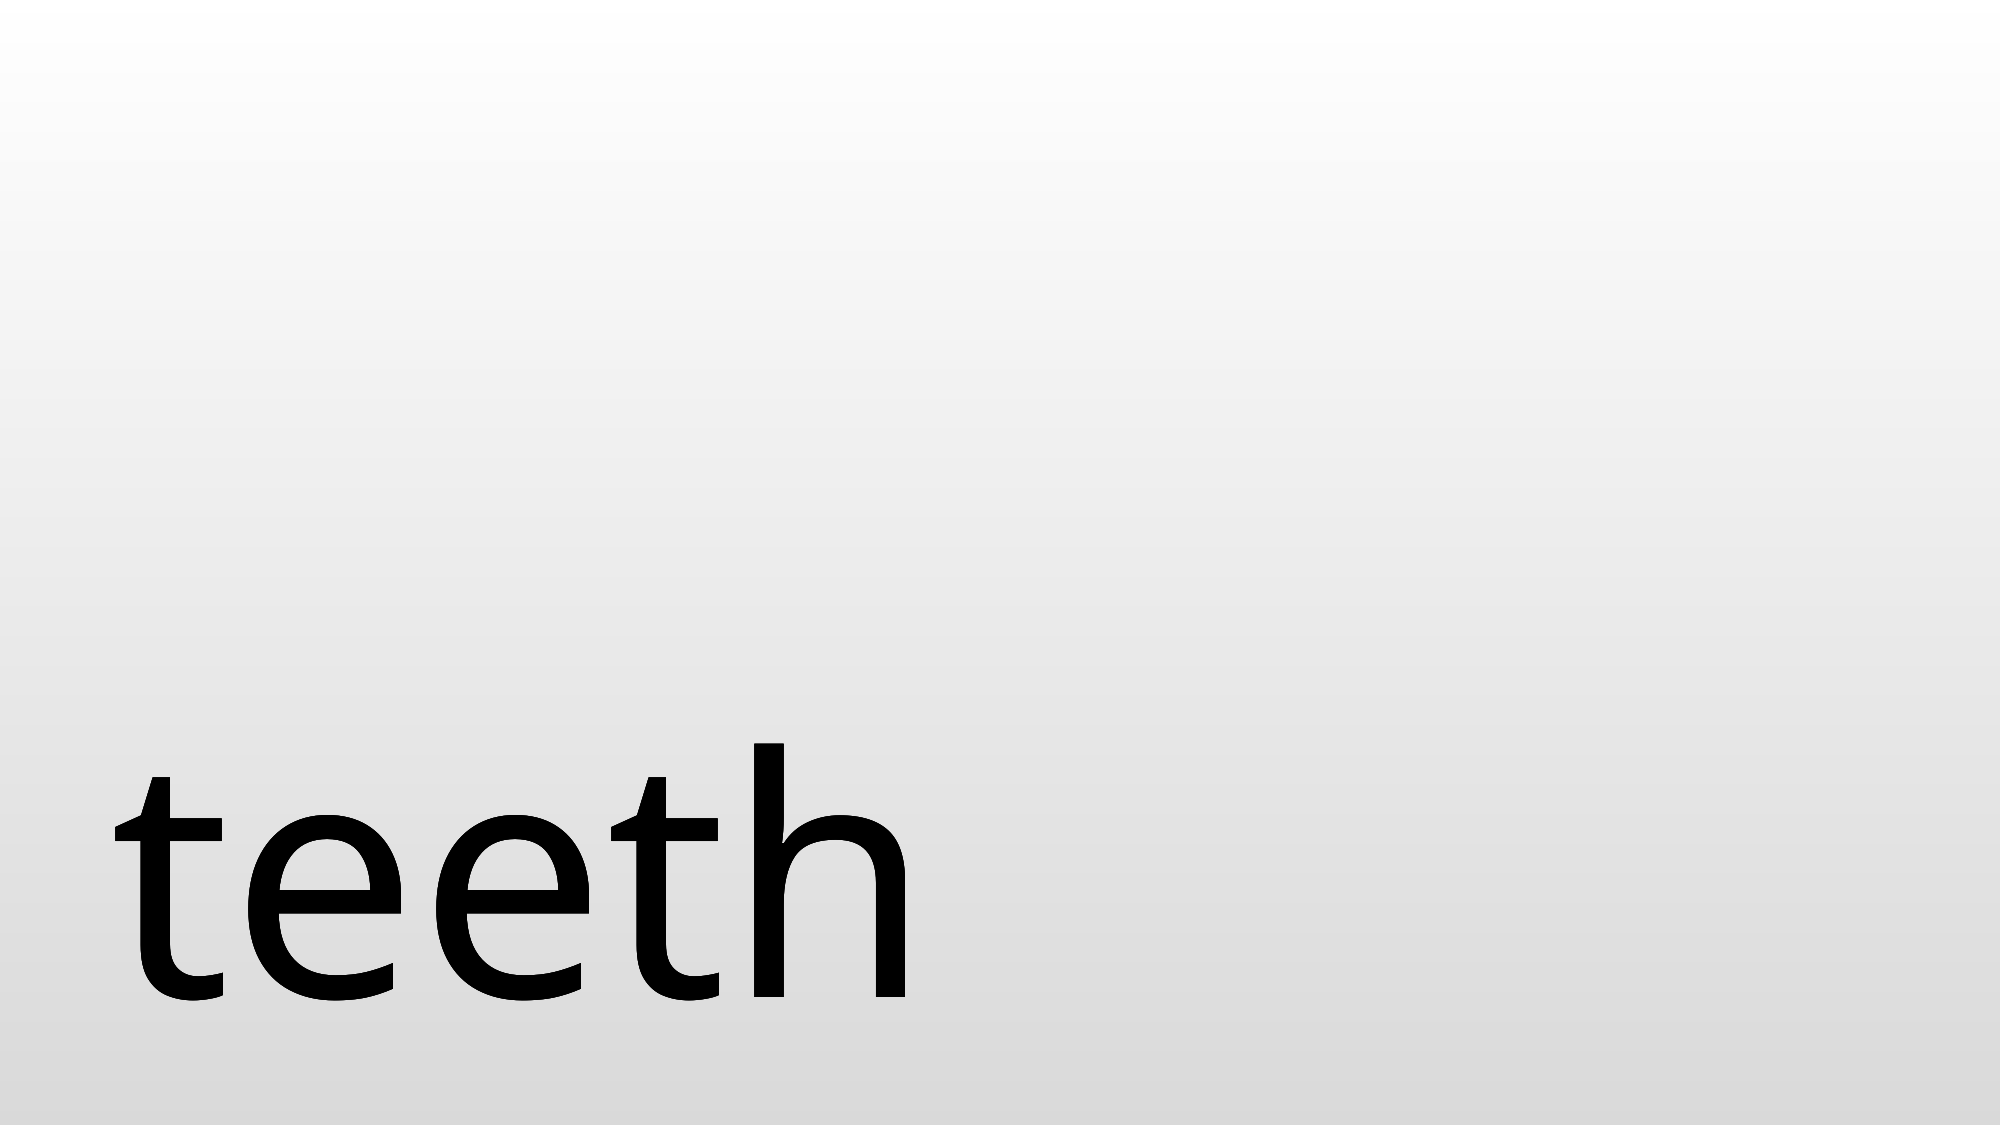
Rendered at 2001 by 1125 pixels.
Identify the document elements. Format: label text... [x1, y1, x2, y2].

text_box teeth [95, 656, 2000, 1072]
